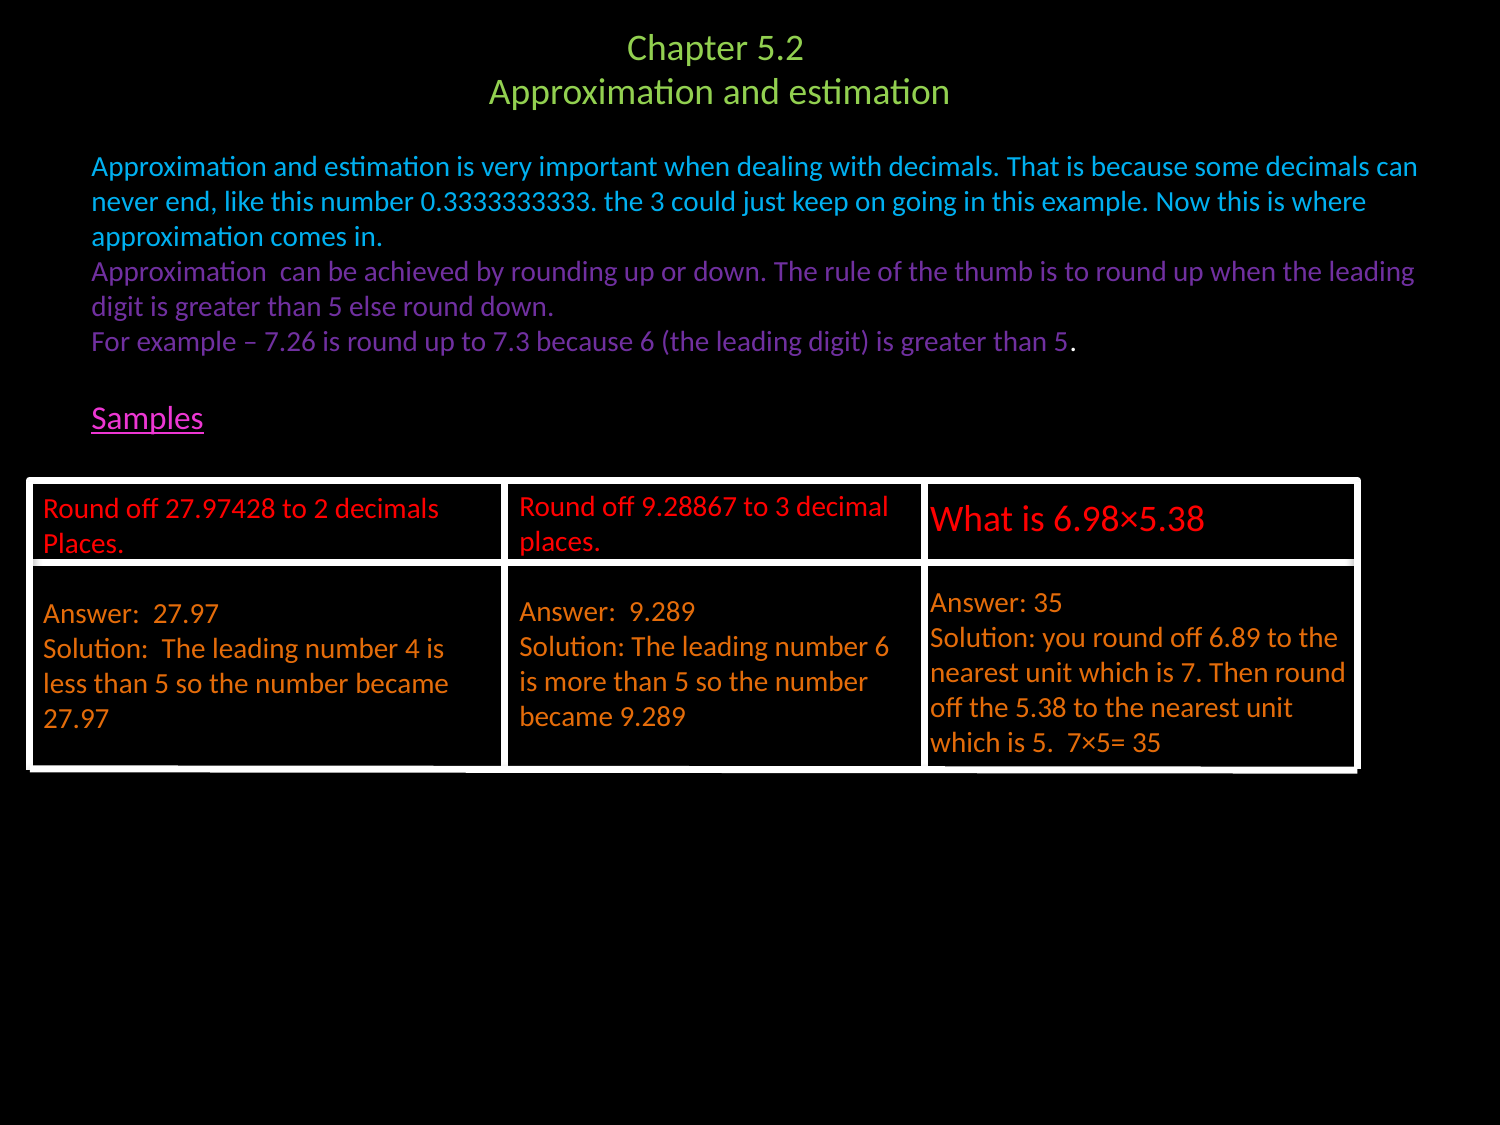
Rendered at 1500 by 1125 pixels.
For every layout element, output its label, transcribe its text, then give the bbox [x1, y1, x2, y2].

text_box Approximation and estimation is very important when dealing with decimals. That is because some decimals can never end, like this number 0.3333333333. the 3 could just keep on going in this example. Now this is where approximation comes in. Approximation can be achieved by rounding up or down. The rule of the thumb is to round up when the leading digit is greater than 5 else round down. For example – 7.26 is round up to 7.3 because 6 (the leading digit) is greater than 5. Samples [76, 139, 1447, 479]
text_box Chapter 5.2 Approximation and estimation [347, 15, 1093, 120]
text_box What is 6.98×5.38 Answer: 35 Solution: you round off 6.89 to the nearest unit which is 7. Then round off the 5.38 to the nearest unit which is 5. 7×5= 35 [915, 486, 1413, 801]
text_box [29, 480, 1358, 768]
